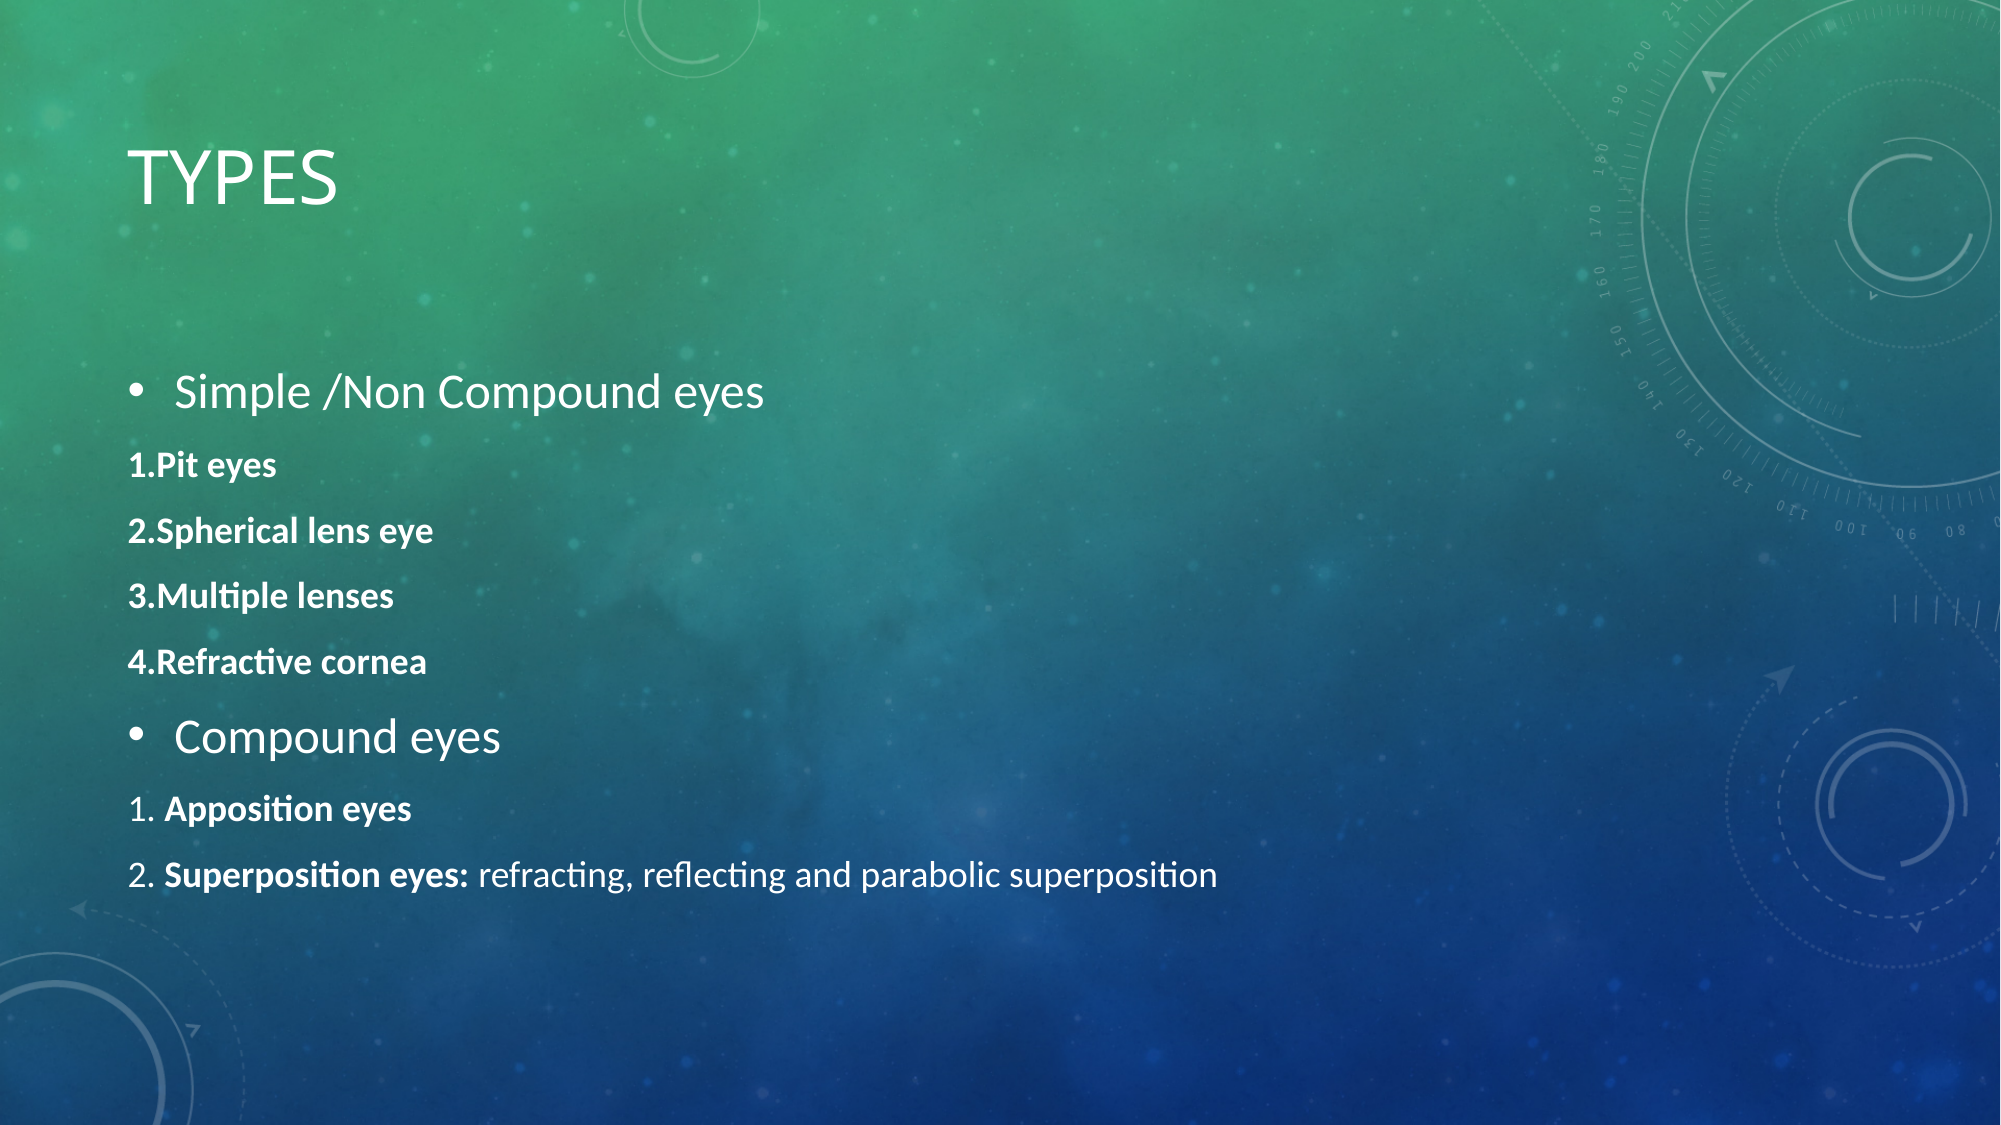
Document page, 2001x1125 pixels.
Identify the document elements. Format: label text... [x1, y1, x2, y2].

list Simple /Non Compound eyes 1.Pit eyes 2.Spherical lens eye 3.Multiple lenses 4.Refractive cornea Compound eyes 1. Apposition eyes 2. Superposition eyes: refracting, reflecting and parabolic superposition [112, 351, 1775, 950]
title Types [112, 99, 1775, 339]
picture [0, 0, 2001, 1125]
